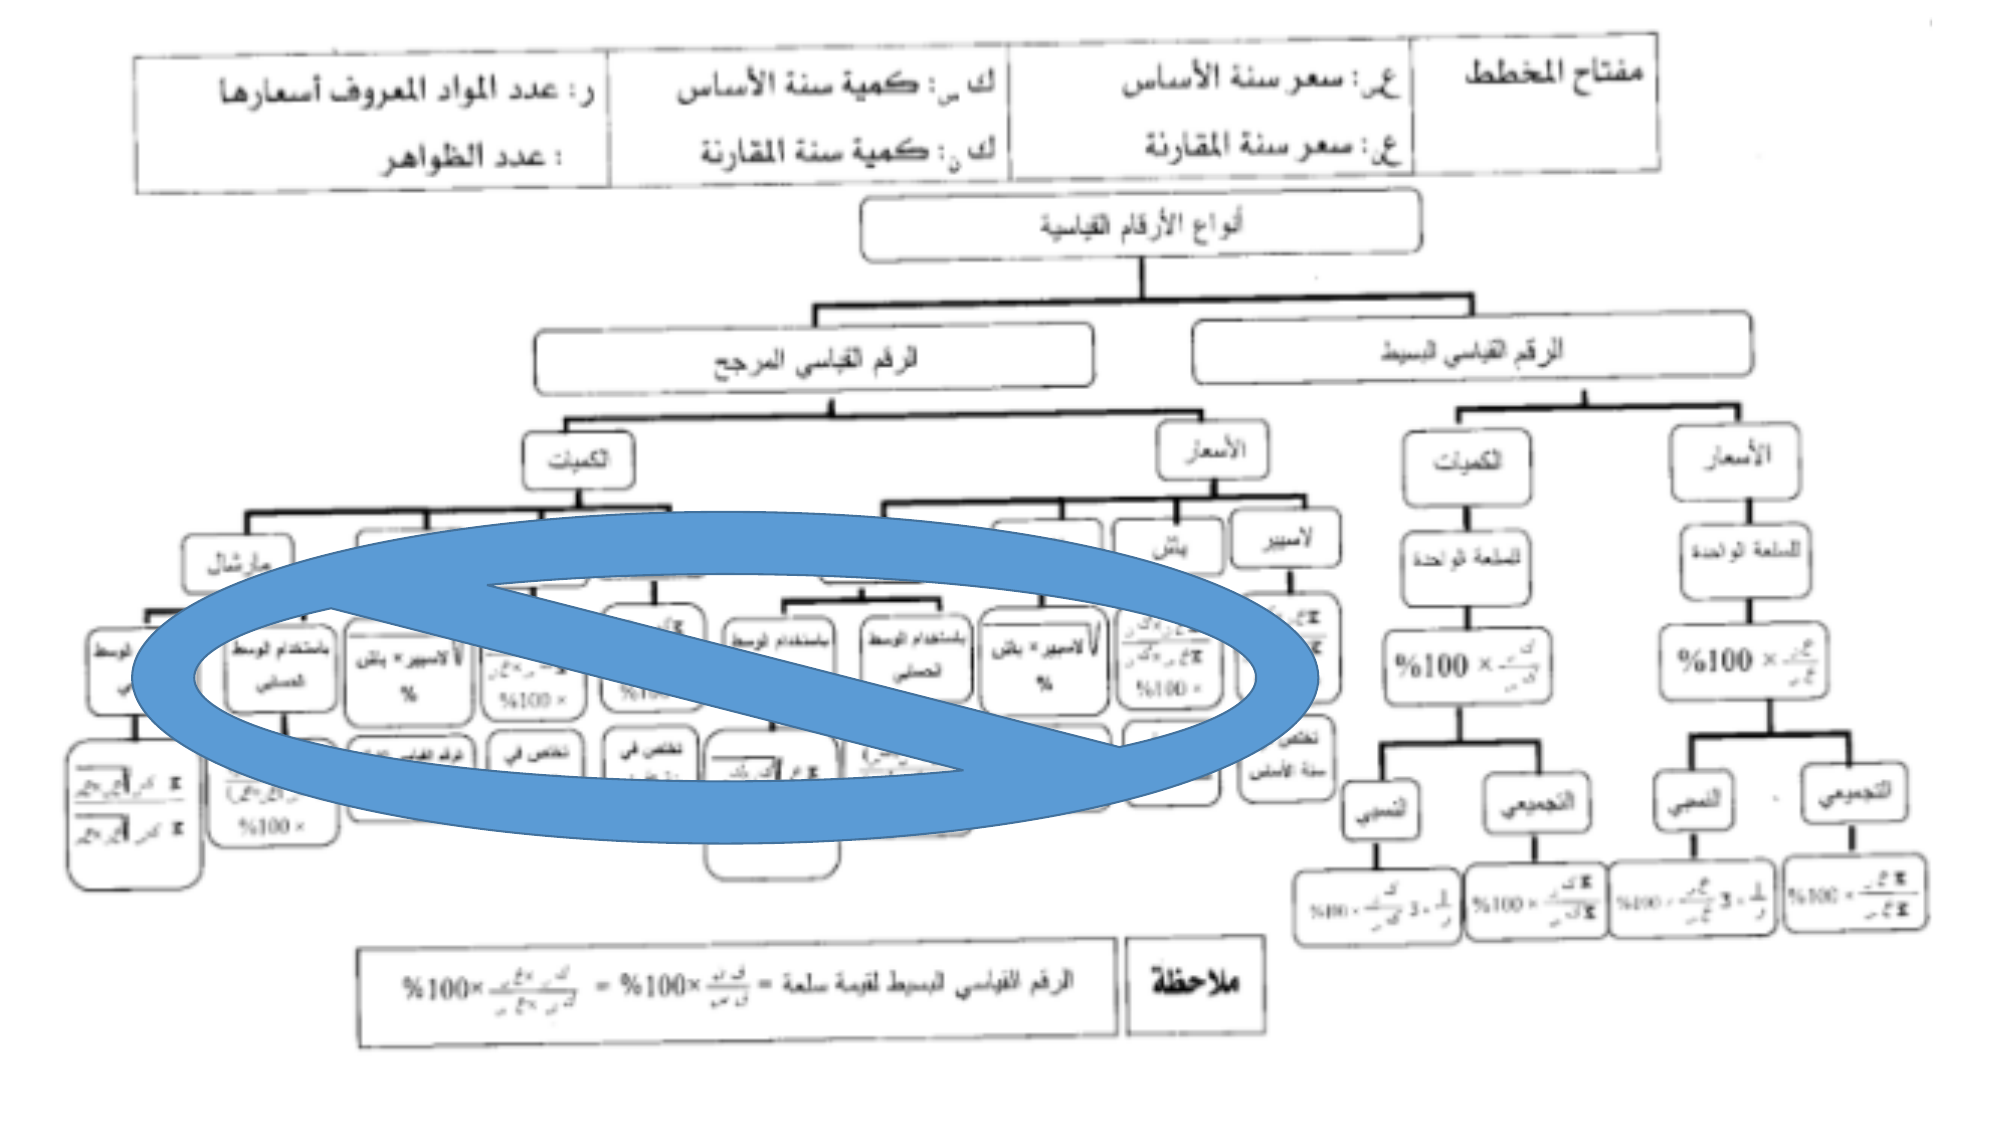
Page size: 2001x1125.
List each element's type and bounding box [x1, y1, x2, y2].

picture [48, 0, 1933, 1125]
text_box [131, 527, 465, 828]
